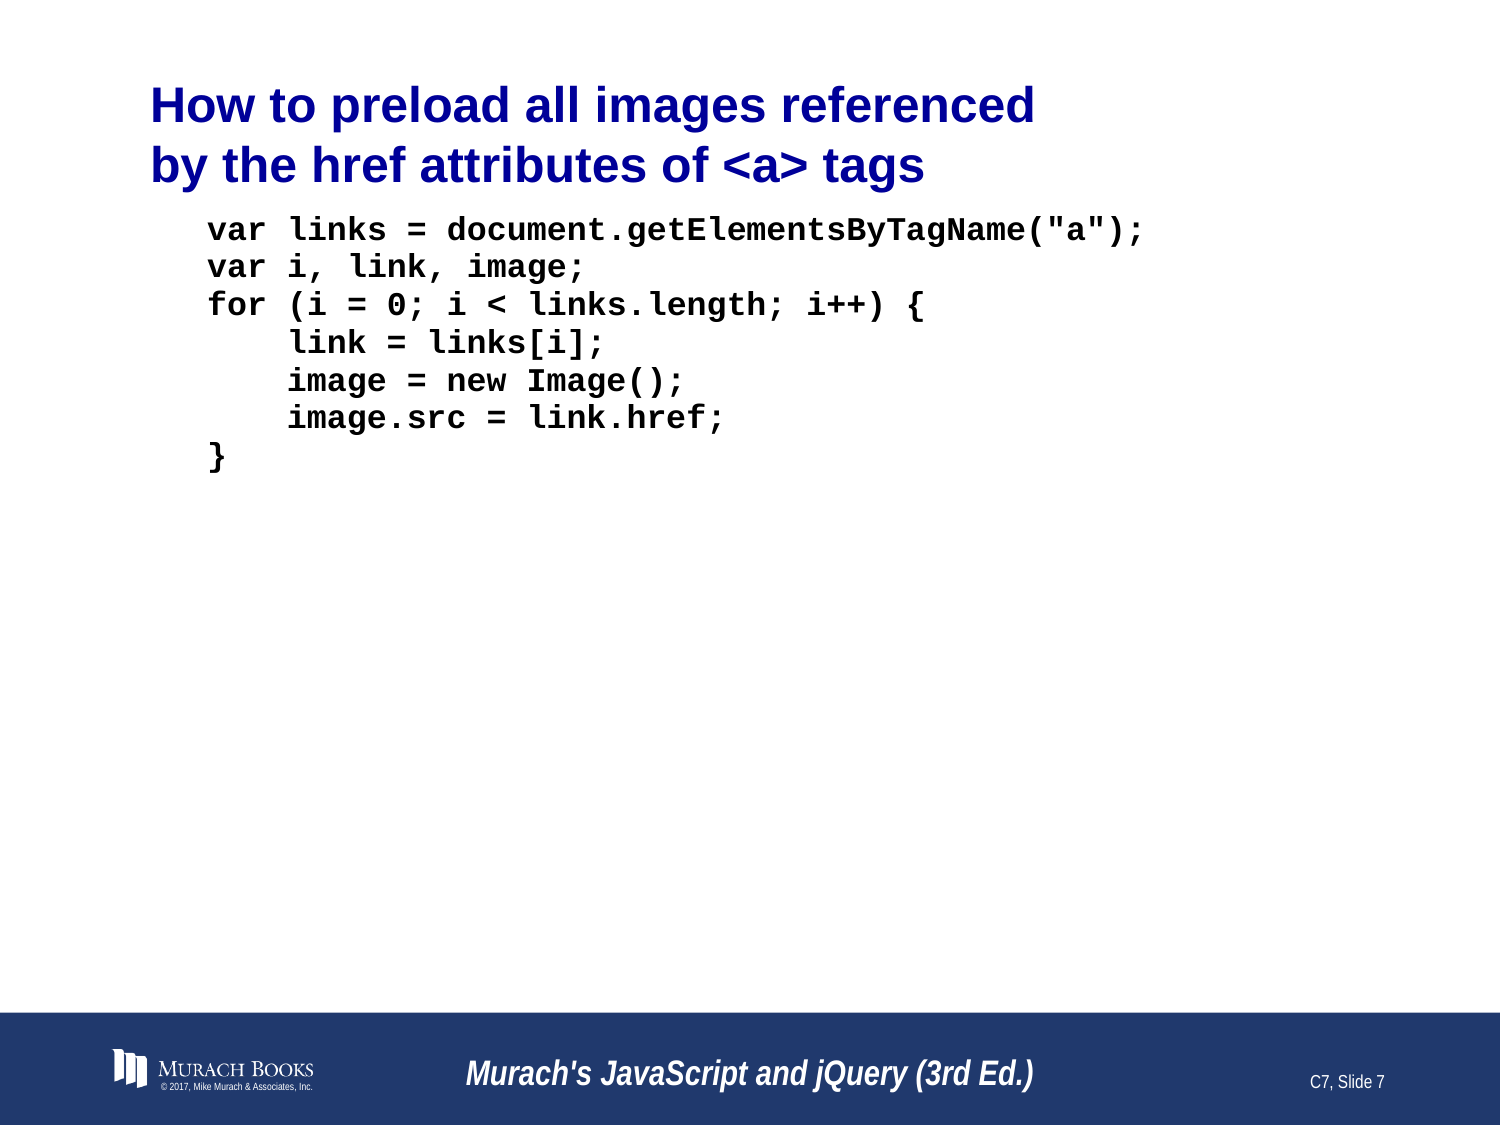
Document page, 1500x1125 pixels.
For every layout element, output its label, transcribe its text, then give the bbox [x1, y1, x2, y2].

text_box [149, 212, 1350, 477]
slide_number C7, Slide 7 [1087, 1025, 1400, 1100]
footer © 2017, Mike Murach & Associates, Inc. [12, 1025, 463, 1100]
title How to preload all images referenced by the href attributes of <a> tags [150, 72, 1350, 194]
slide_number Murach's JavaScript and jQuery (3rd Ed.) [463, 1025, 1050, 1100]
